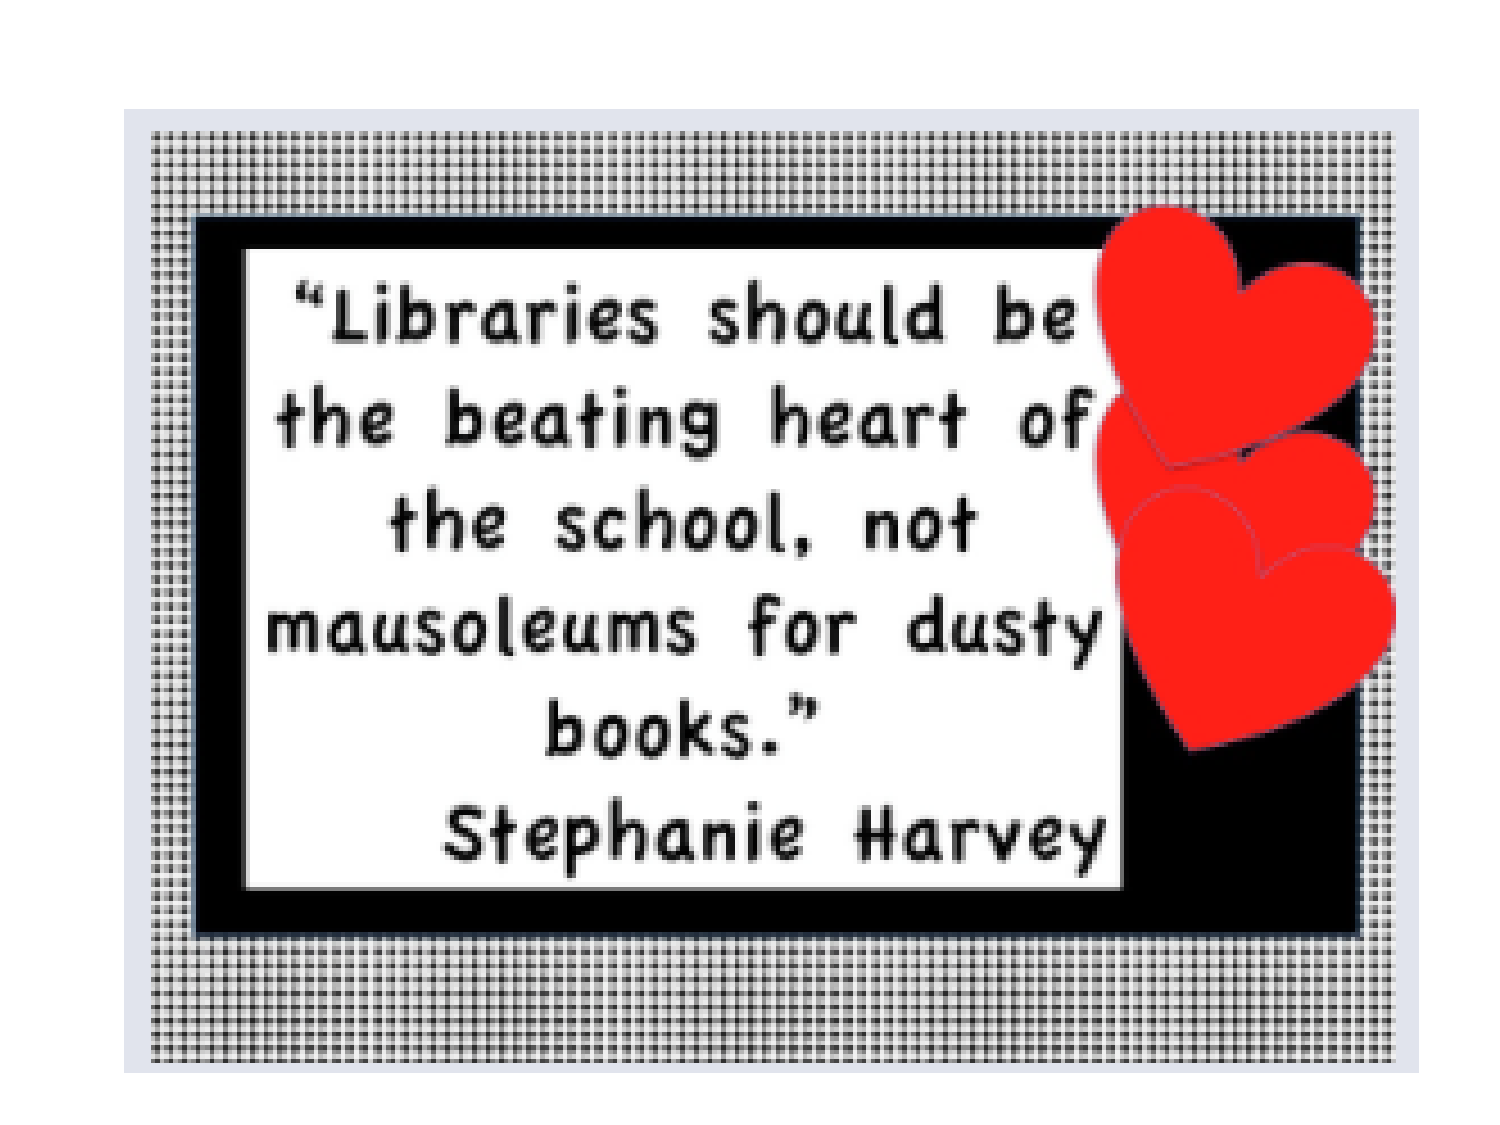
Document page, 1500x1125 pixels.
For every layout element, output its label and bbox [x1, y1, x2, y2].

picture [124, 108, 1419, 1073]
